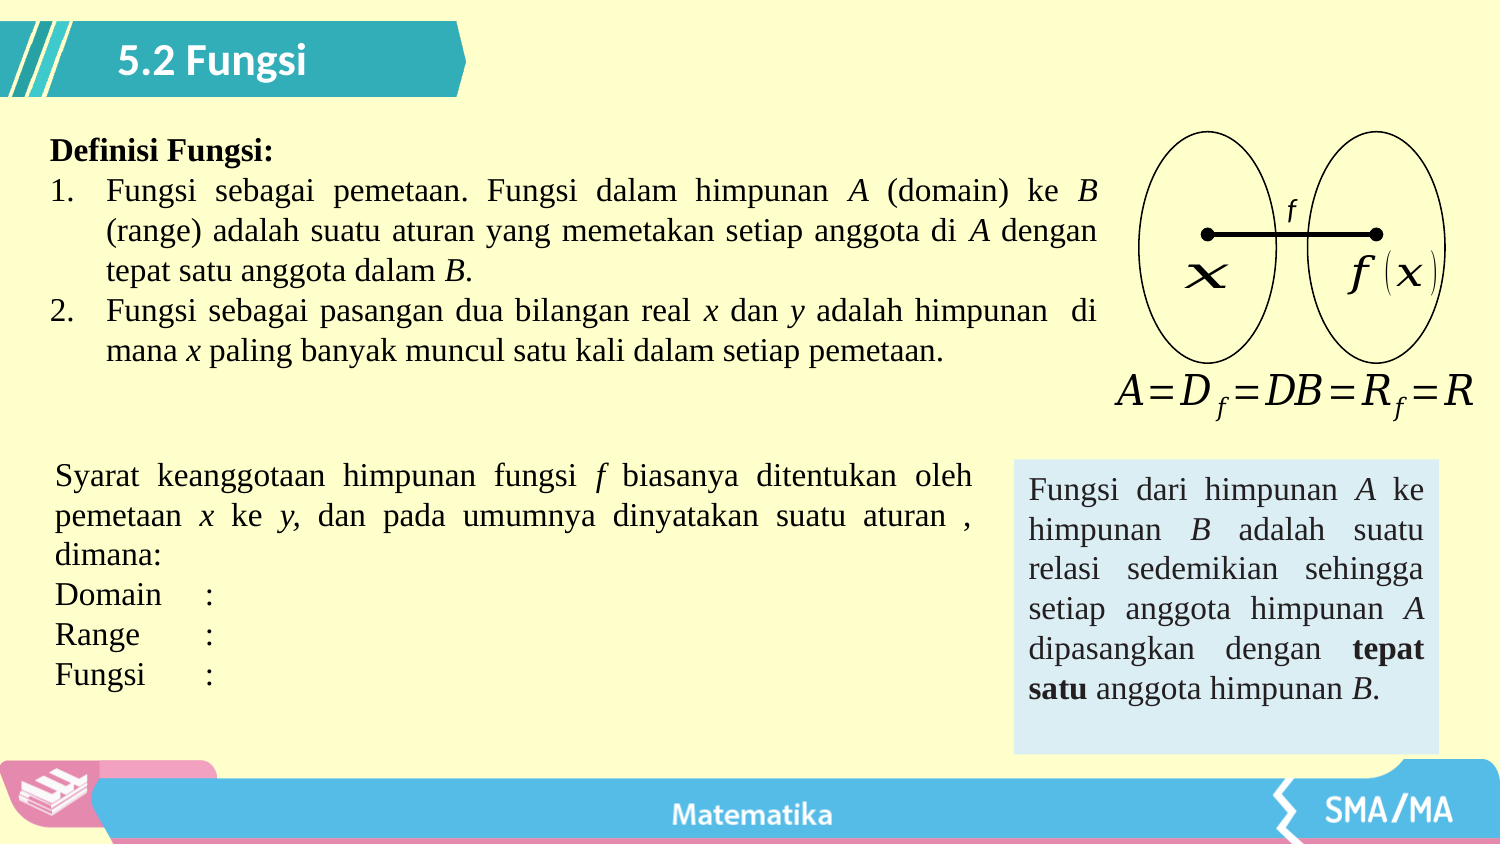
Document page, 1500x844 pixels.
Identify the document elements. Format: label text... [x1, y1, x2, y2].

text_box Fungsi dari himpunan A ke himpunan B adalah suatu relasi sedemikian sehingga setiap anggota himpunan A dipasangkan dengan tepat satu anggota himpunan B. [1012, 457, 1441, 757]
picture [0, 759, 1500, 844]
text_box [0, 21, 466, 97]
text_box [1112, 131, 1477, 423]
